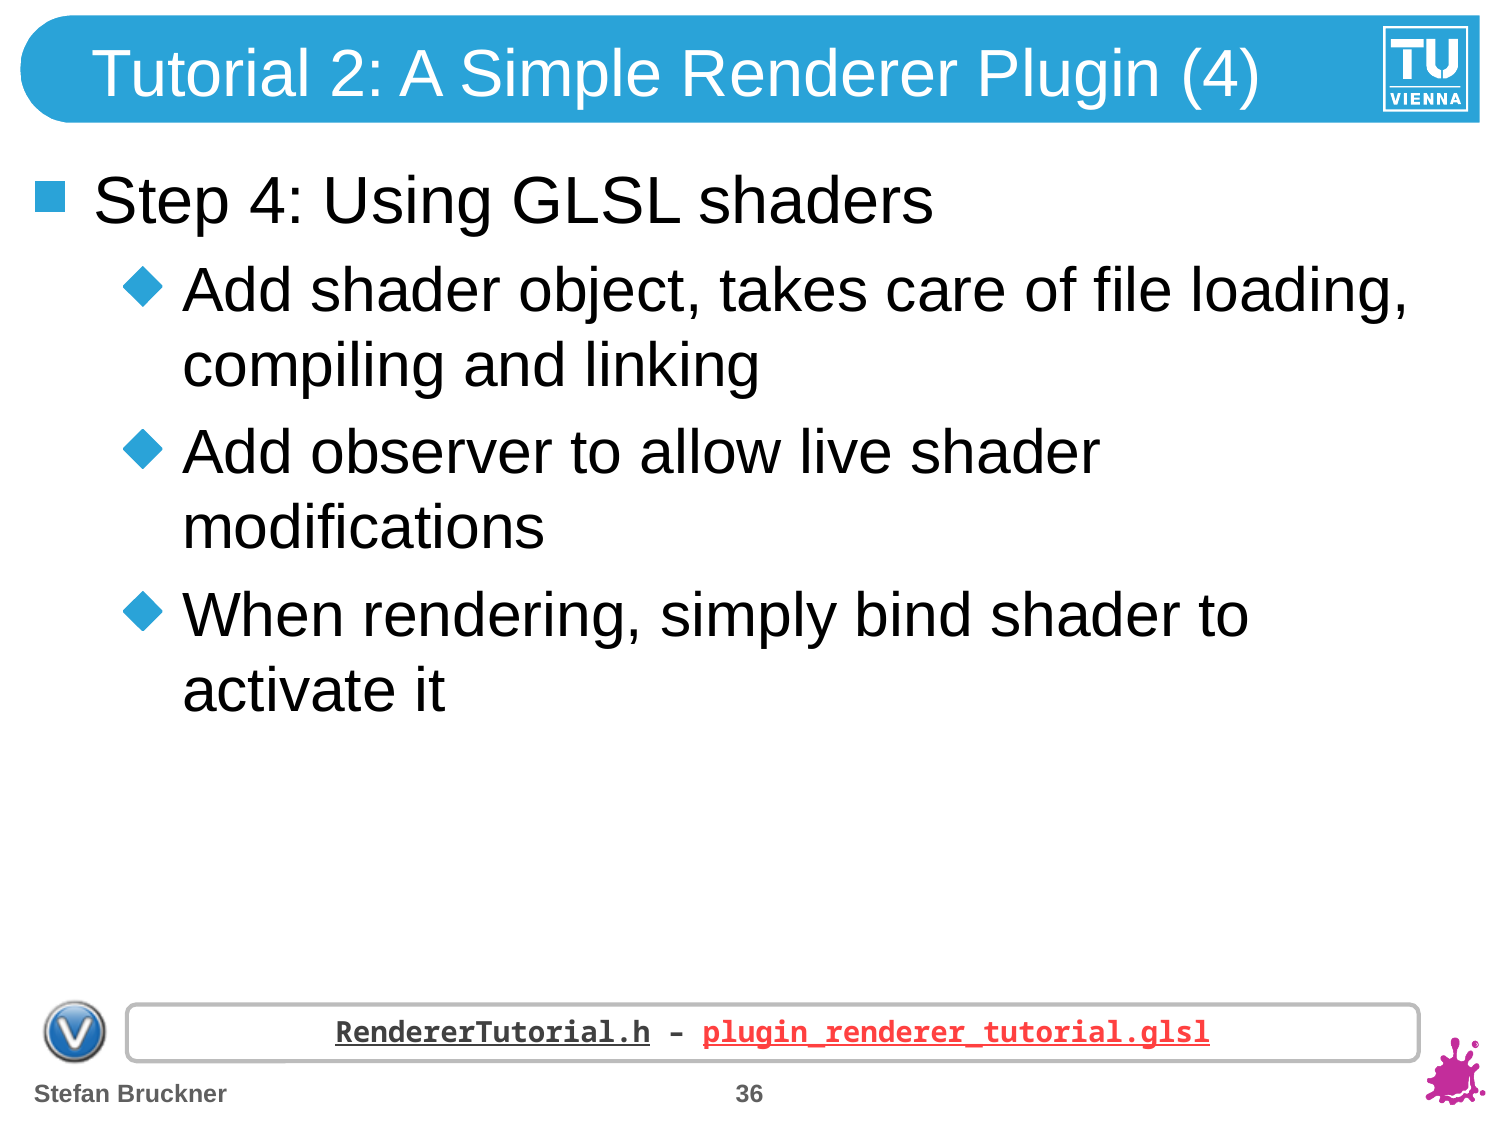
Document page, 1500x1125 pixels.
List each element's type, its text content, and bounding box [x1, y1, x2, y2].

footer Stefan Bruckner [18, 1067, 637, 1118]
slide_number 35 [660, 1067, 839, 1118]
picture [37, 994, 113, 1070]
list Step 4: Using GLSL shaders Add shader object, takes care of file loading, compiling and linking Add observer to allow live shader modifications When rendering, simply bind shader to activate it [19, 148, 1481, 1048]
title Tutorial 2: A Simple Renderer Plugin (4) [76, 6, 1351, 132]
text_box RendererTutorial.h – plugin_renderer_tutorial.glsl [124, 1002, 1421, 1064]
